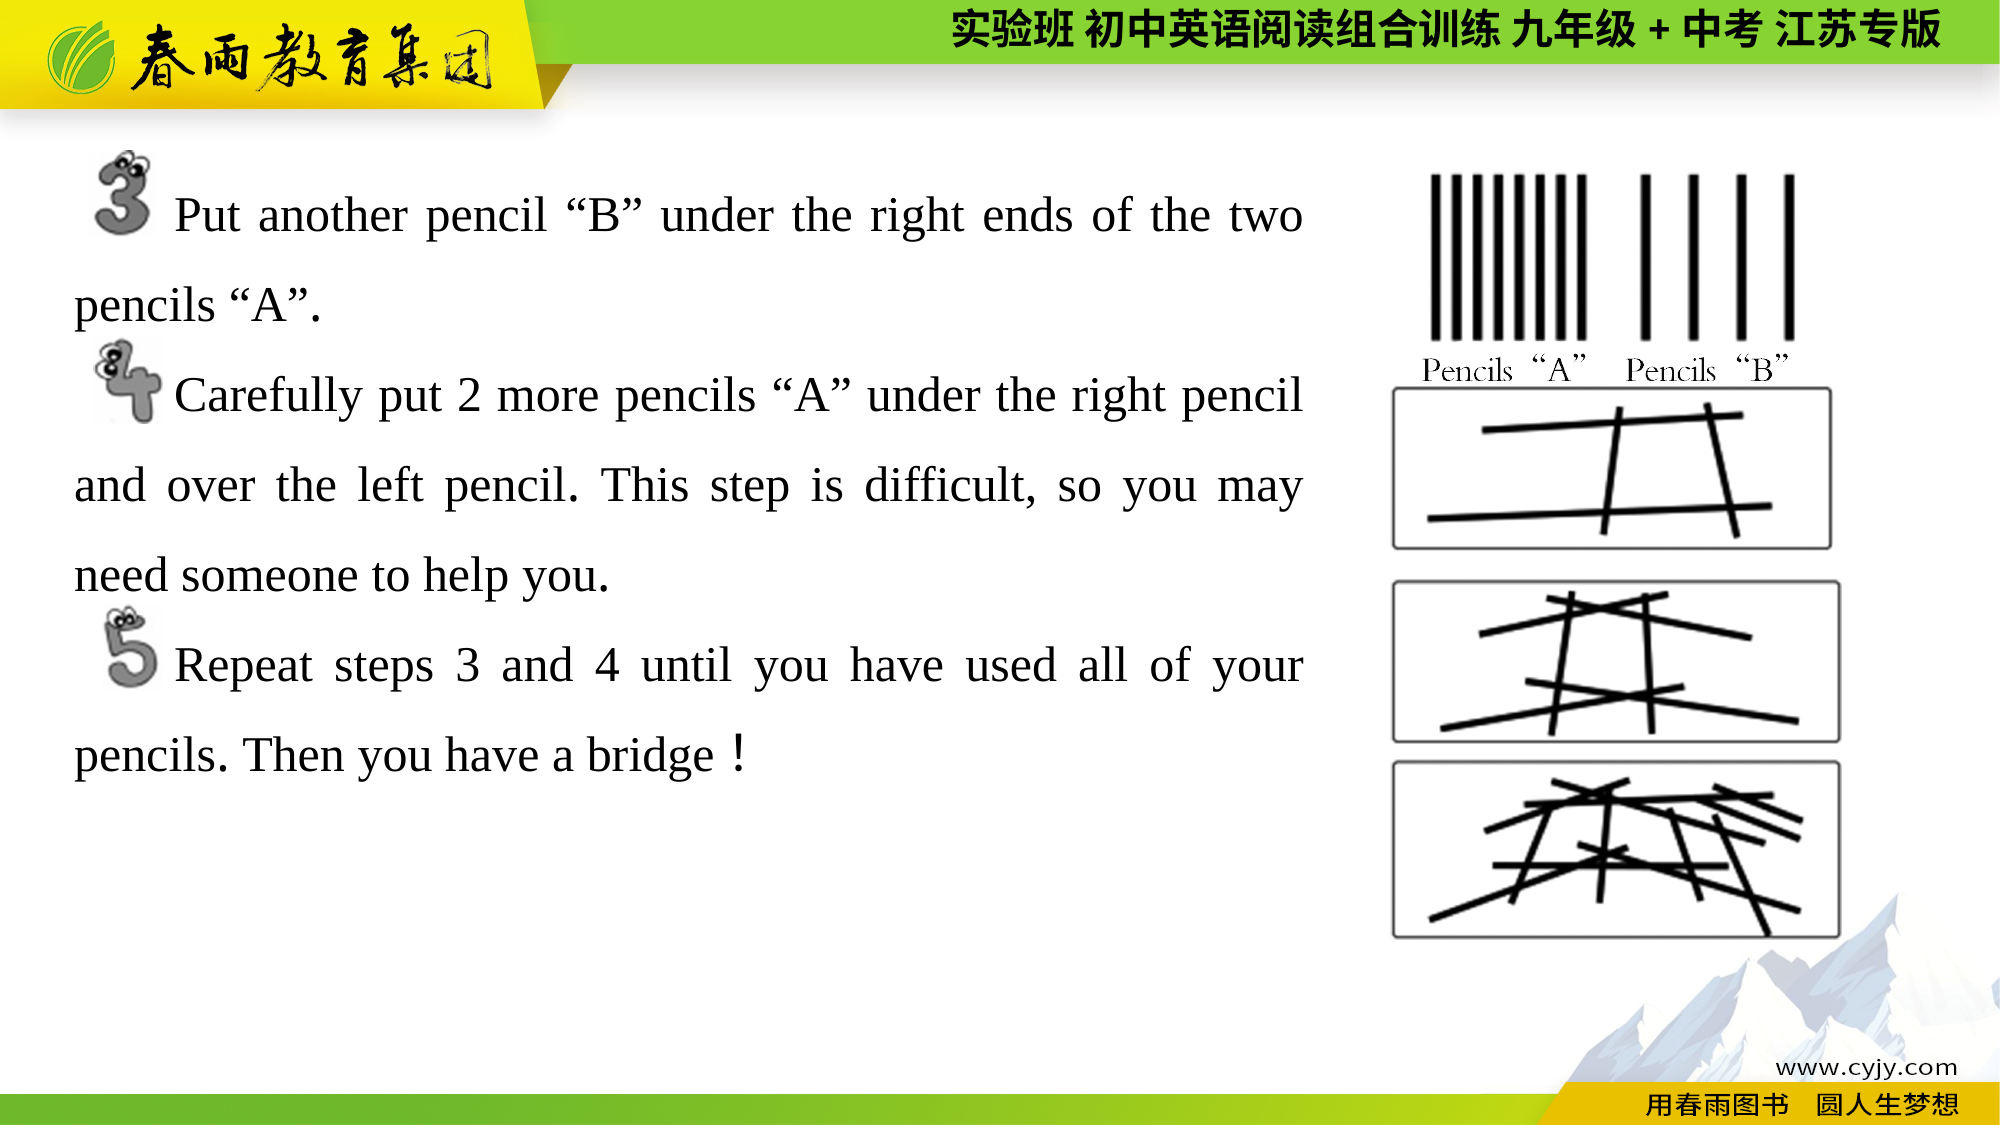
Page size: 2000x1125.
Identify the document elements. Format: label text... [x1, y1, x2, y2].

list Put another pencil “B” under the right ends of the two pencils “A”. Carefully put 2 more pencils “A” under the right pencil and over the left pencil. This step is difficult, so you may need someone to help you. Repeat steps 3 and 4 until you have used all of your pencils. Then you have a bridge！ [59, 144, 1319, 512]
picture [0, 0, 2000, 1125]
